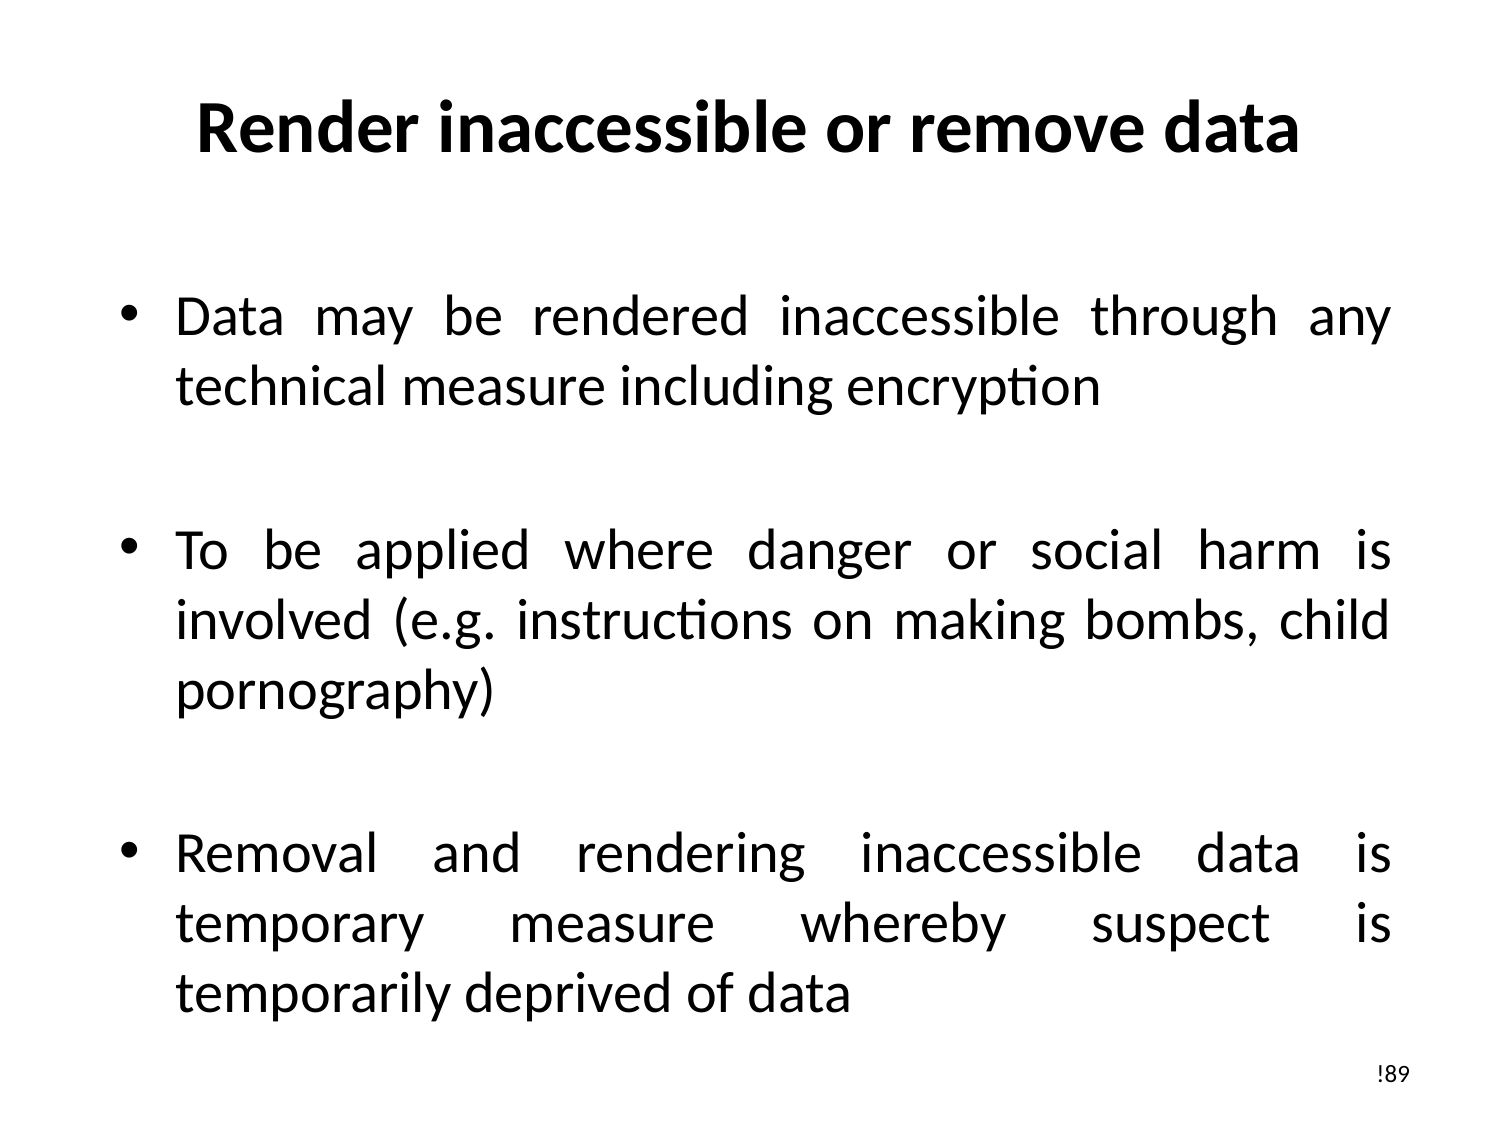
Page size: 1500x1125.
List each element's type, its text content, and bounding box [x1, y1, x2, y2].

slide_number !89 [1074, 1042, 1425, 1103]
title Render inaccessible or remove data [74, 28, 1426, 217]
list Data may be rendered inaccessible through any technical measure including encryption To be applied where danger or social harm is involved (e.g. instructions on making bombs, child pornography) Removal and rendering inaccessible data is temporary measure whereby suspect is temporarily deprived of data [103, 269, 1408, 984]
